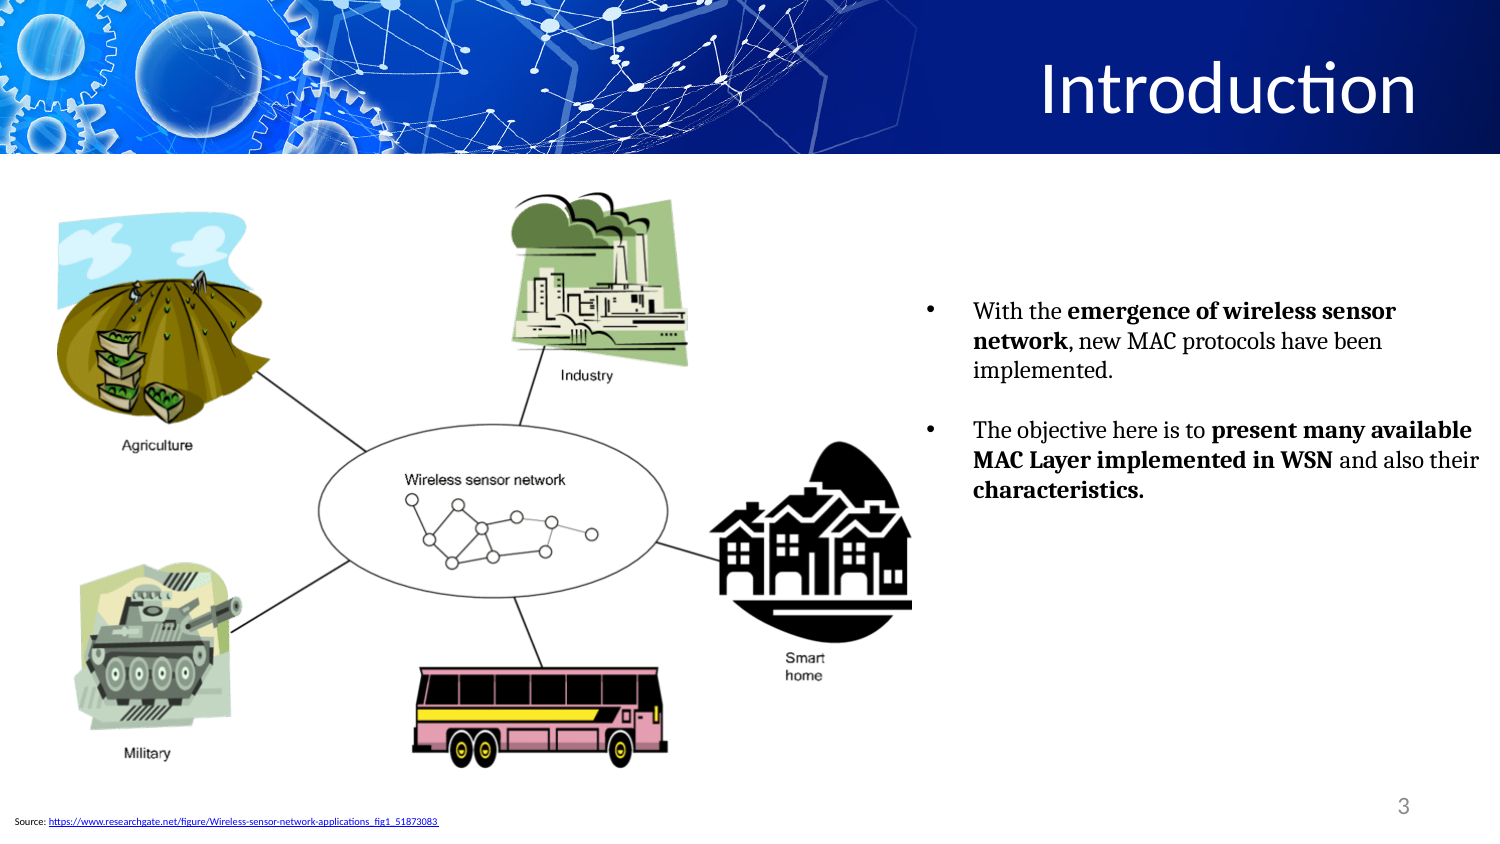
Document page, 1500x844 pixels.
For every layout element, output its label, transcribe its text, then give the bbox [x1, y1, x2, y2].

picture [0, 0, 1500, 844]
text_box With the emergence of wireless sensor network, new MAC protocols have been implemented. The objective here is to present many available MAC Layer implemented in WSN and also their characteristics. [916, 286, 1500, 551]
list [57, 187, 912, 774]
slide_number 3 [1074, 782, 1425, 827]
text_box Source: https://www.researchgate.net/figure/Wireless-sensor-network-applications_fig1_51873083 [0, 807, 1047, 835]
title Introduction [78, 21, 1434, 147]
